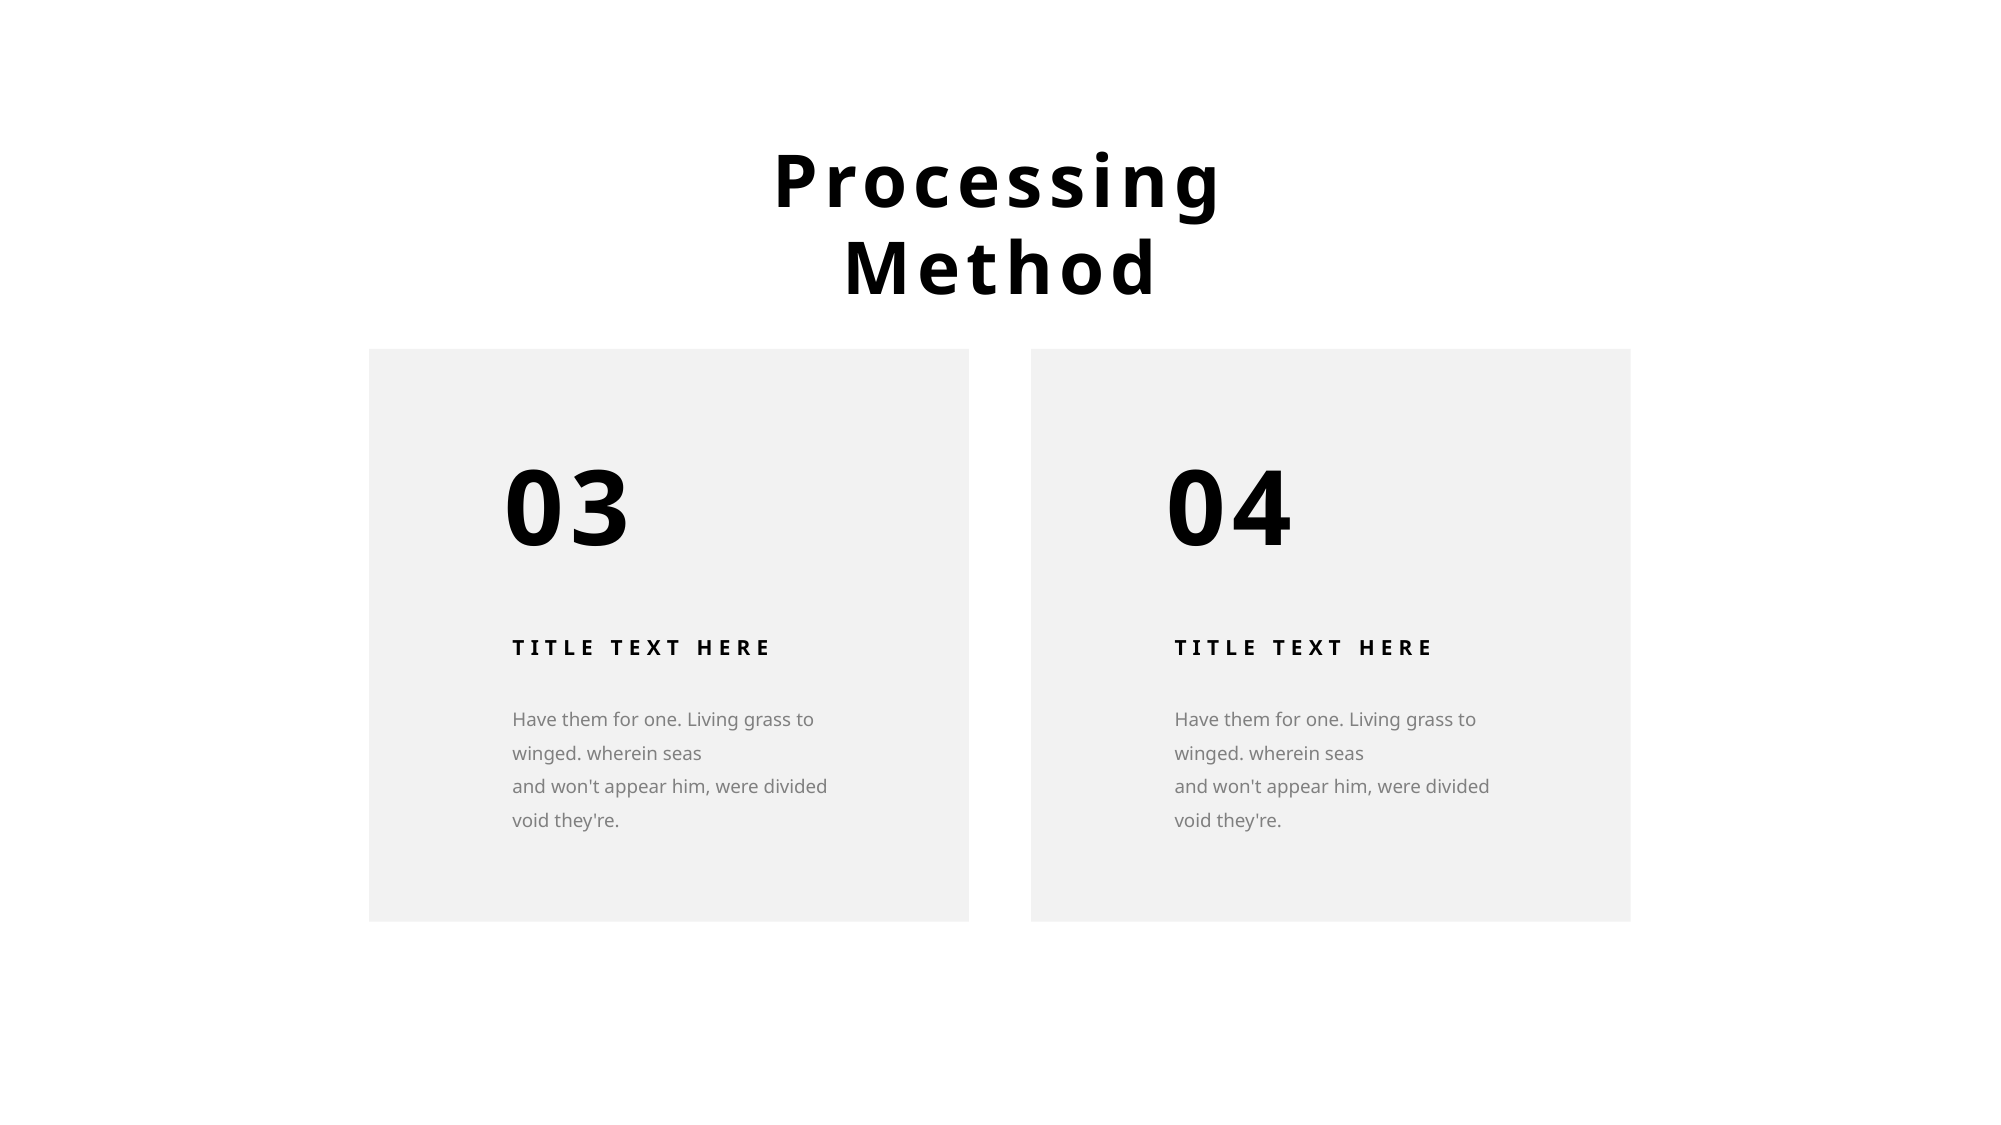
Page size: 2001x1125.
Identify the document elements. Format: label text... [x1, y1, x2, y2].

text_box Processing Method [594, 127, 1405, 317]
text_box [369, 348, 1631, 922]
